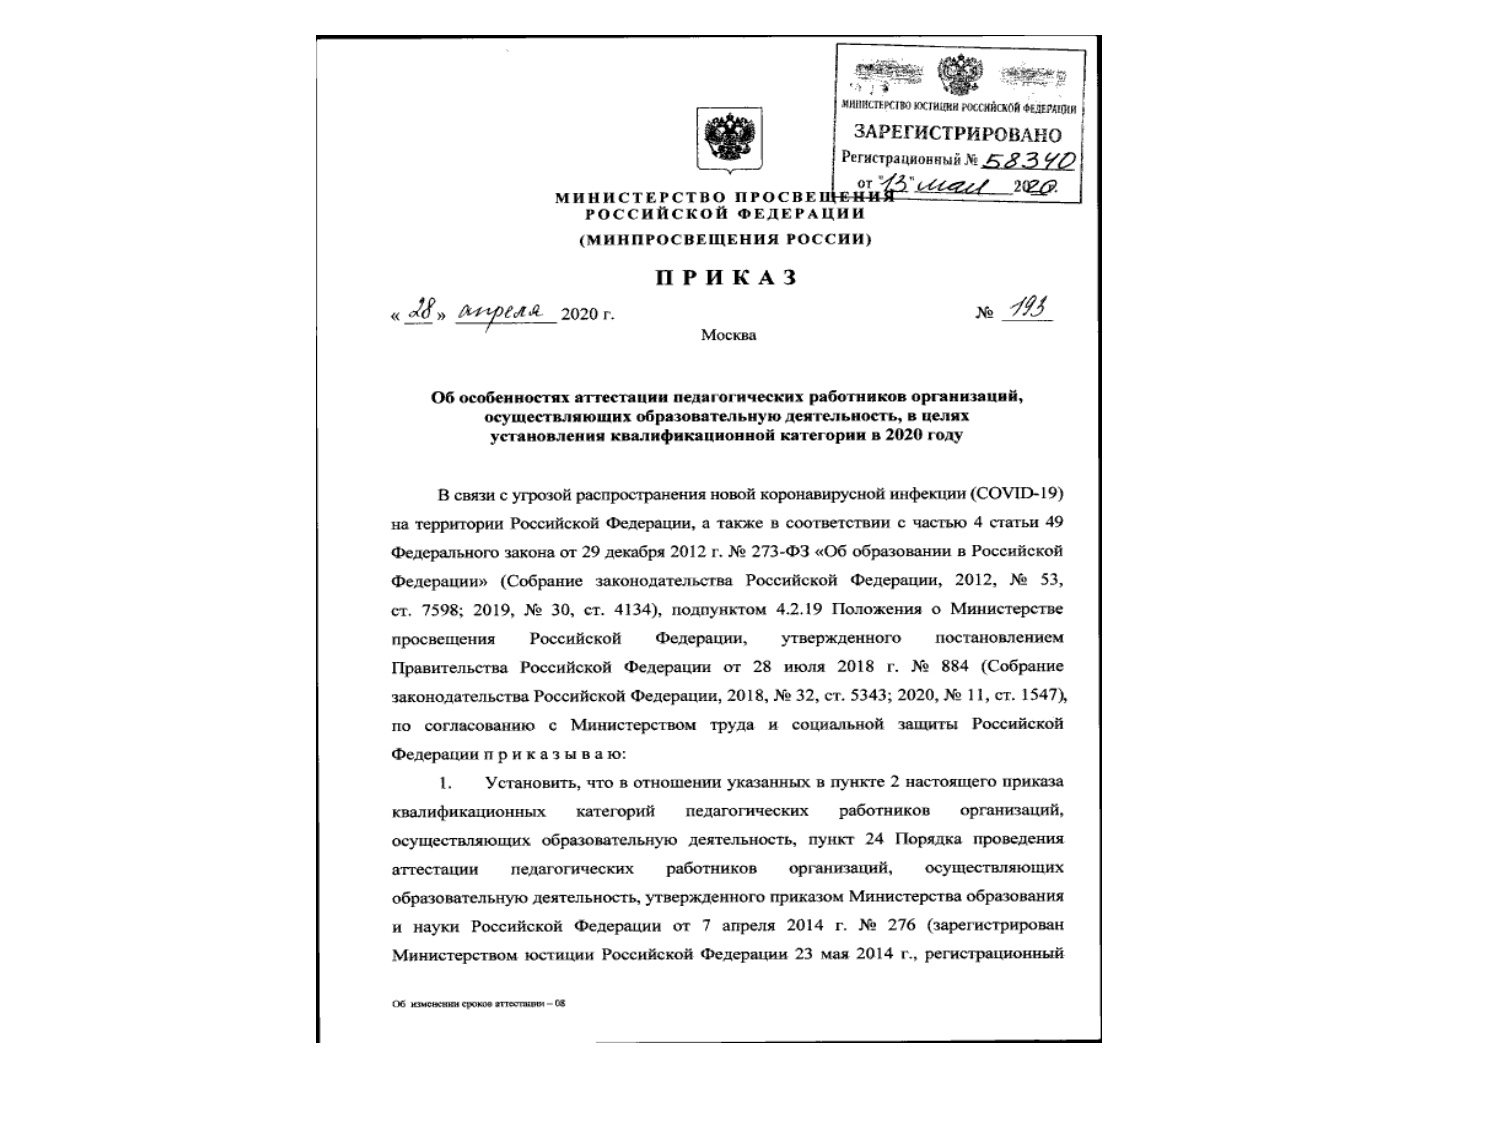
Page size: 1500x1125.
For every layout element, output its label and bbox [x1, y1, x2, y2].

list [316, 34, 1102, 1044]
